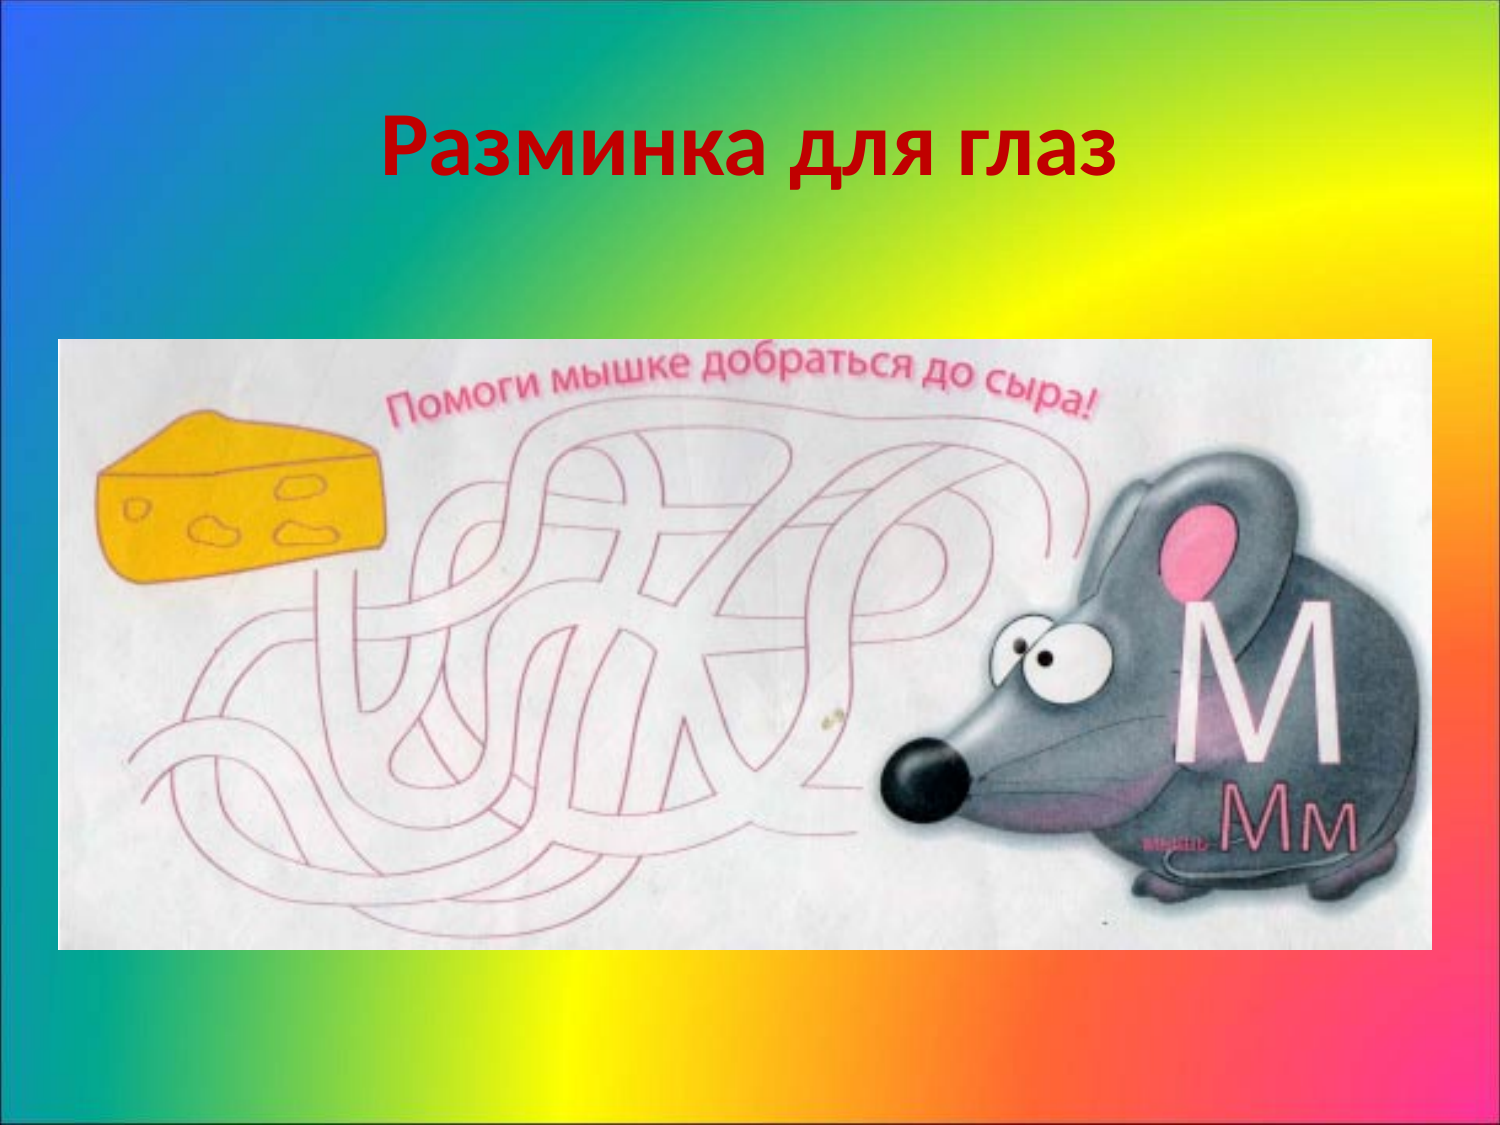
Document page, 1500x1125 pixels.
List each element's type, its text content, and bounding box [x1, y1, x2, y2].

title Разминка для глаз [74, 44, 1426, 233]
picture [0, 0, 1500, 1125]
